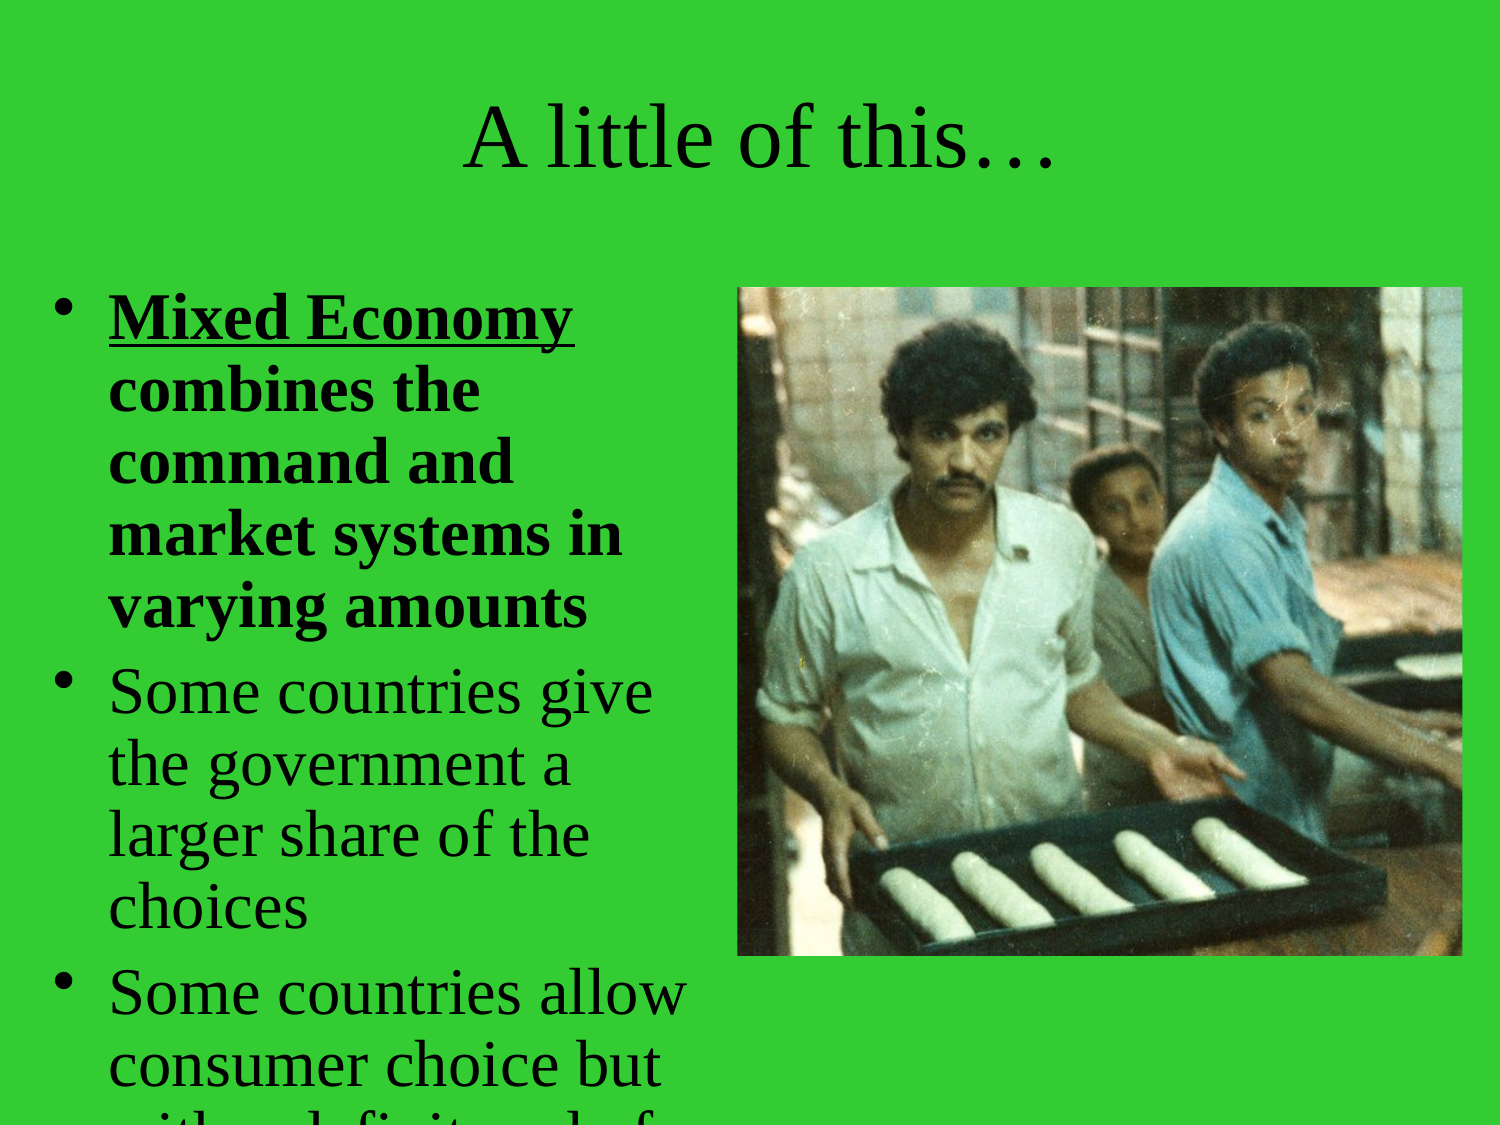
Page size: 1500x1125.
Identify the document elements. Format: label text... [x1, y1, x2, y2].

picture [737, 287, 1463, 957]
list Mixed Economy combines the command and market systems in varying amounts Some countries give the government a larger share of the choices Some countries allow consumer choice but with a definite role for government too [37, 275, 738, 1050]
title A little of this… [125, 37, 1400, 225]
